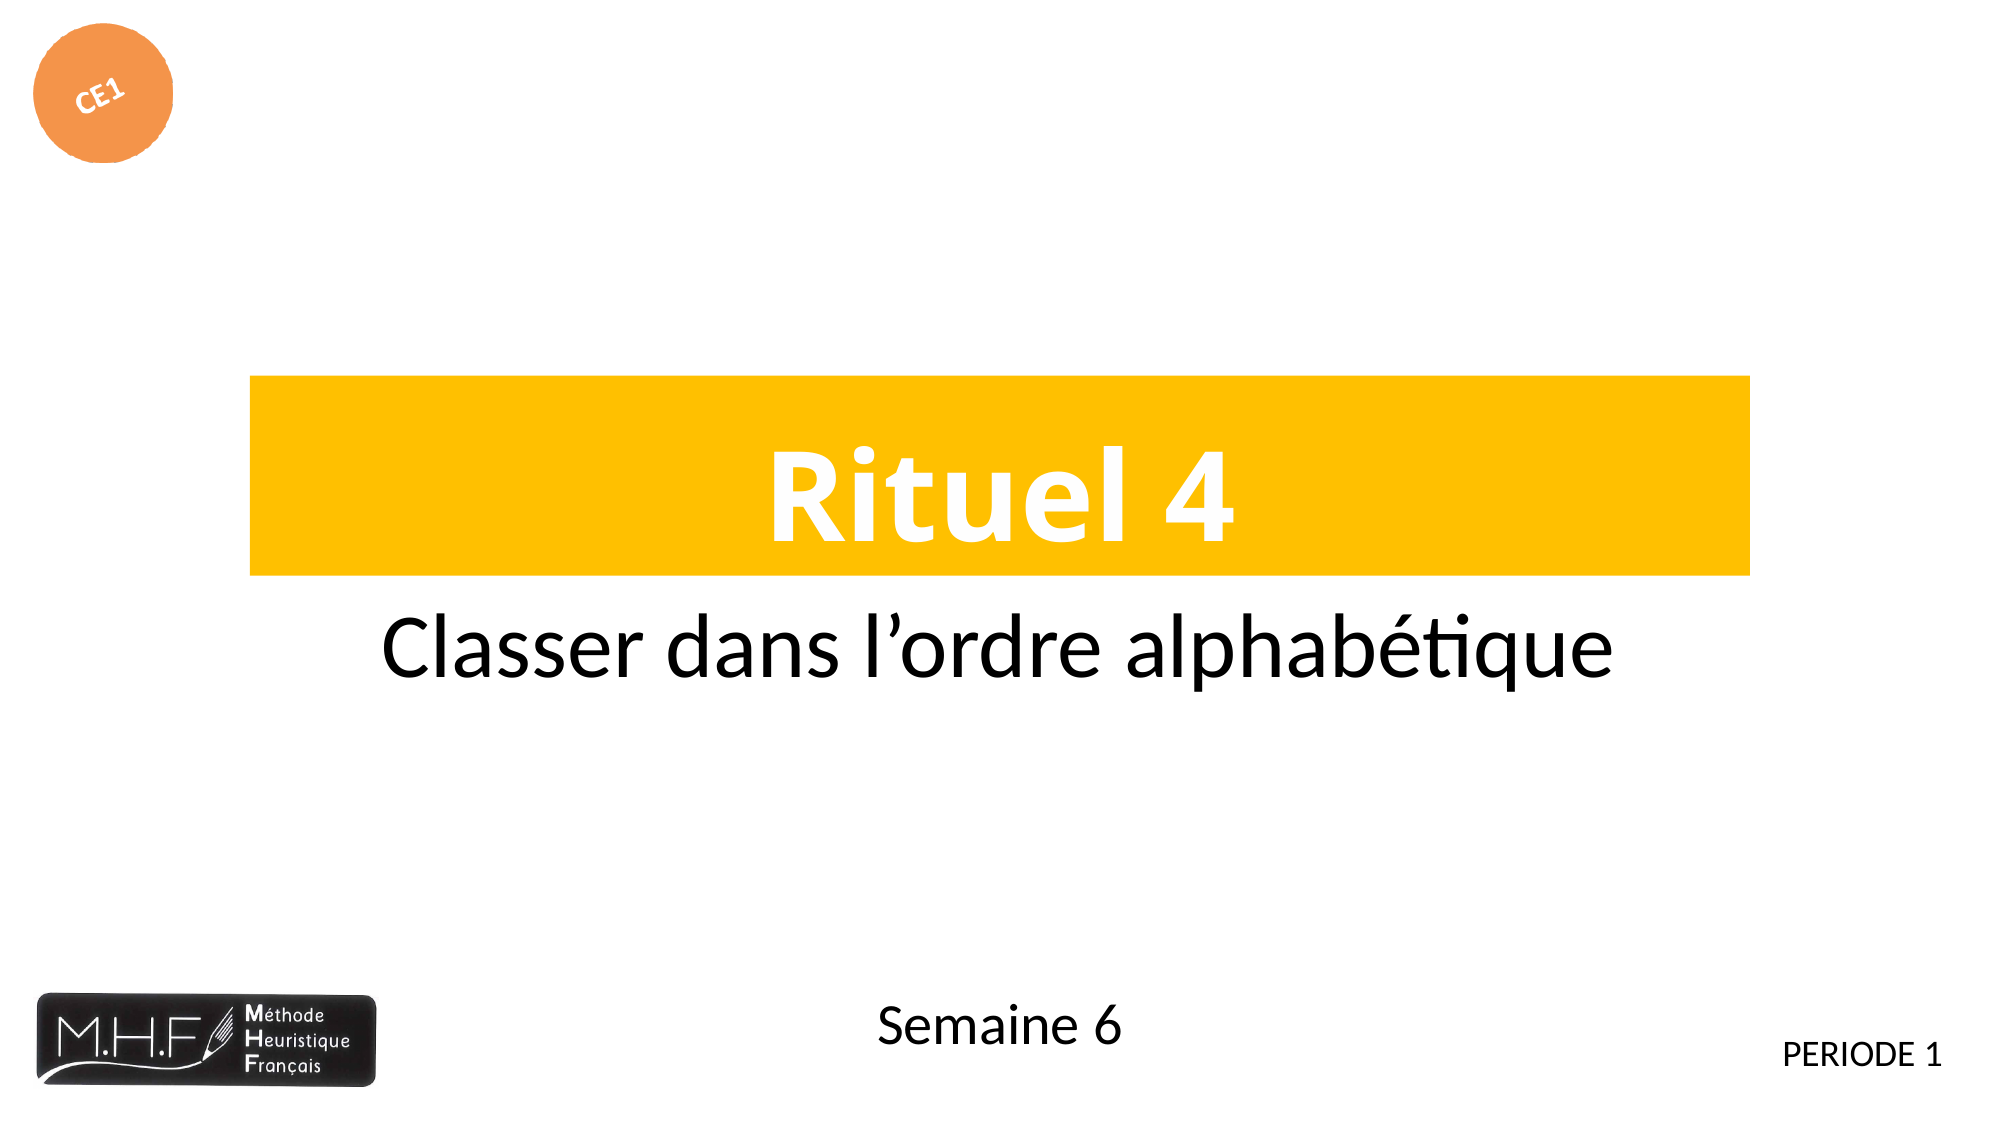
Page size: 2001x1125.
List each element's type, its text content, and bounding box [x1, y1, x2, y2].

picture [33, 23, 173, 163]
picture [33, 990, 379, 1089]
subtitle Classer dans l’ordre alphabétique [249, 590, 1750, 863]
title Rituel 4 [249, 375, 1750, 576]
text_box Semaine 6 [249, 987, 1750, 1118]
text_box PERIODE 1 [1750, 1021, 1967, 1082]
